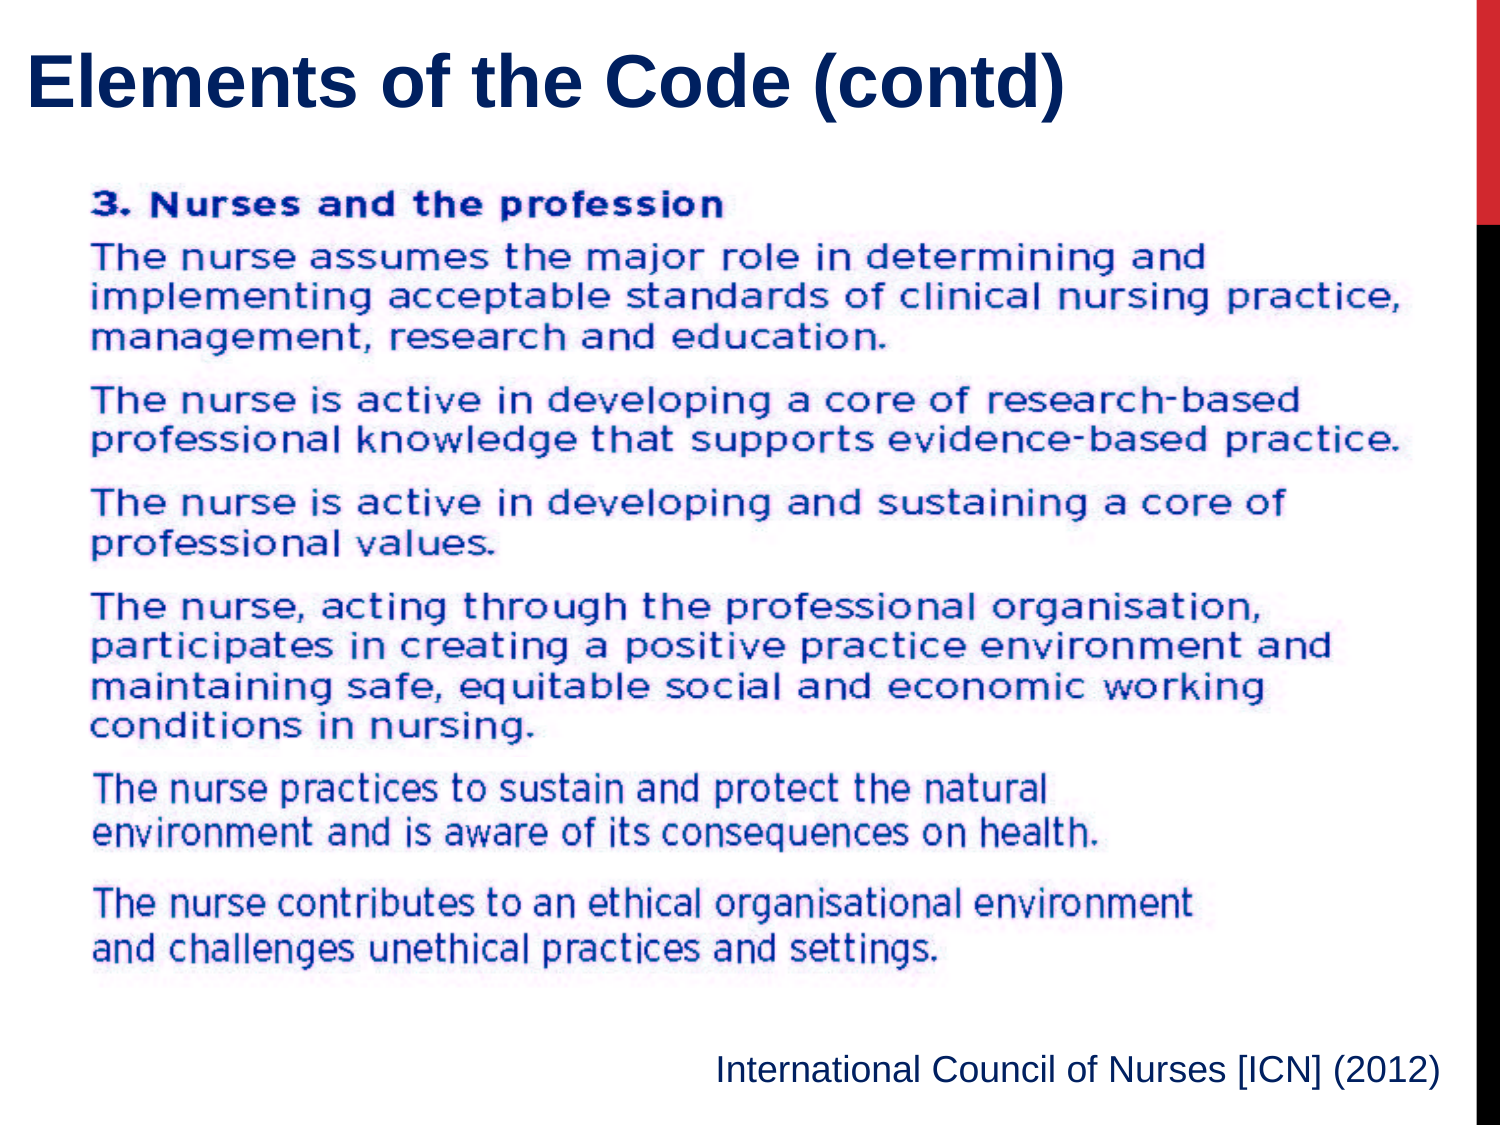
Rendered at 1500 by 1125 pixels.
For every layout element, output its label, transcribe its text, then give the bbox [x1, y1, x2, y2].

text_box International Council of Nurses [ICN] (2012) [700, 1037, 1457, 1098]
text_box Elements of the Code (contd) [11, 24, 1083, 130]
picture [49, 174, 1438, 988]
